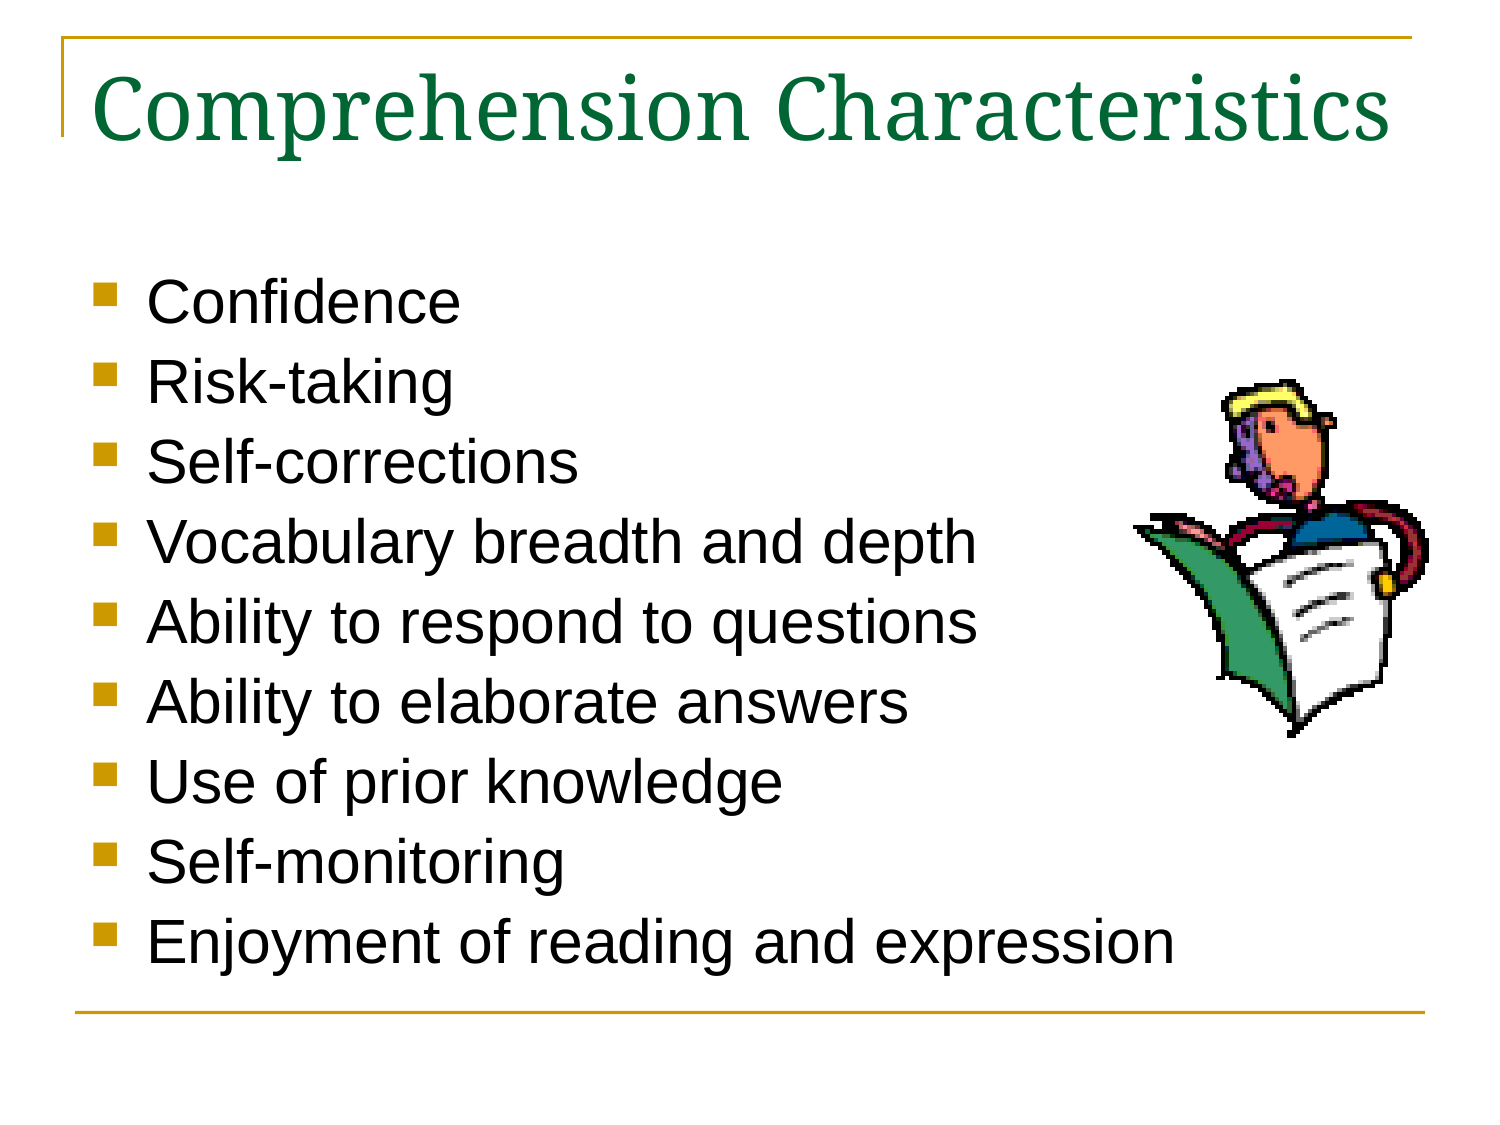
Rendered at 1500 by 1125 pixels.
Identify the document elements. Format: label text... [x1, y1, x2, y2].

list Confidence Risk-taking Self-corrections Vocabulary breadth and depth Ability to respond to questions Ability to elaborate answers Use of prior knowledge Self-monitoring Enjoyment of reading and expression [74, 262, 1426, 1006]
title Comprehension Characteristics [74, 45, 1426, 233]
picture [1124, 367, 1434, 743]
